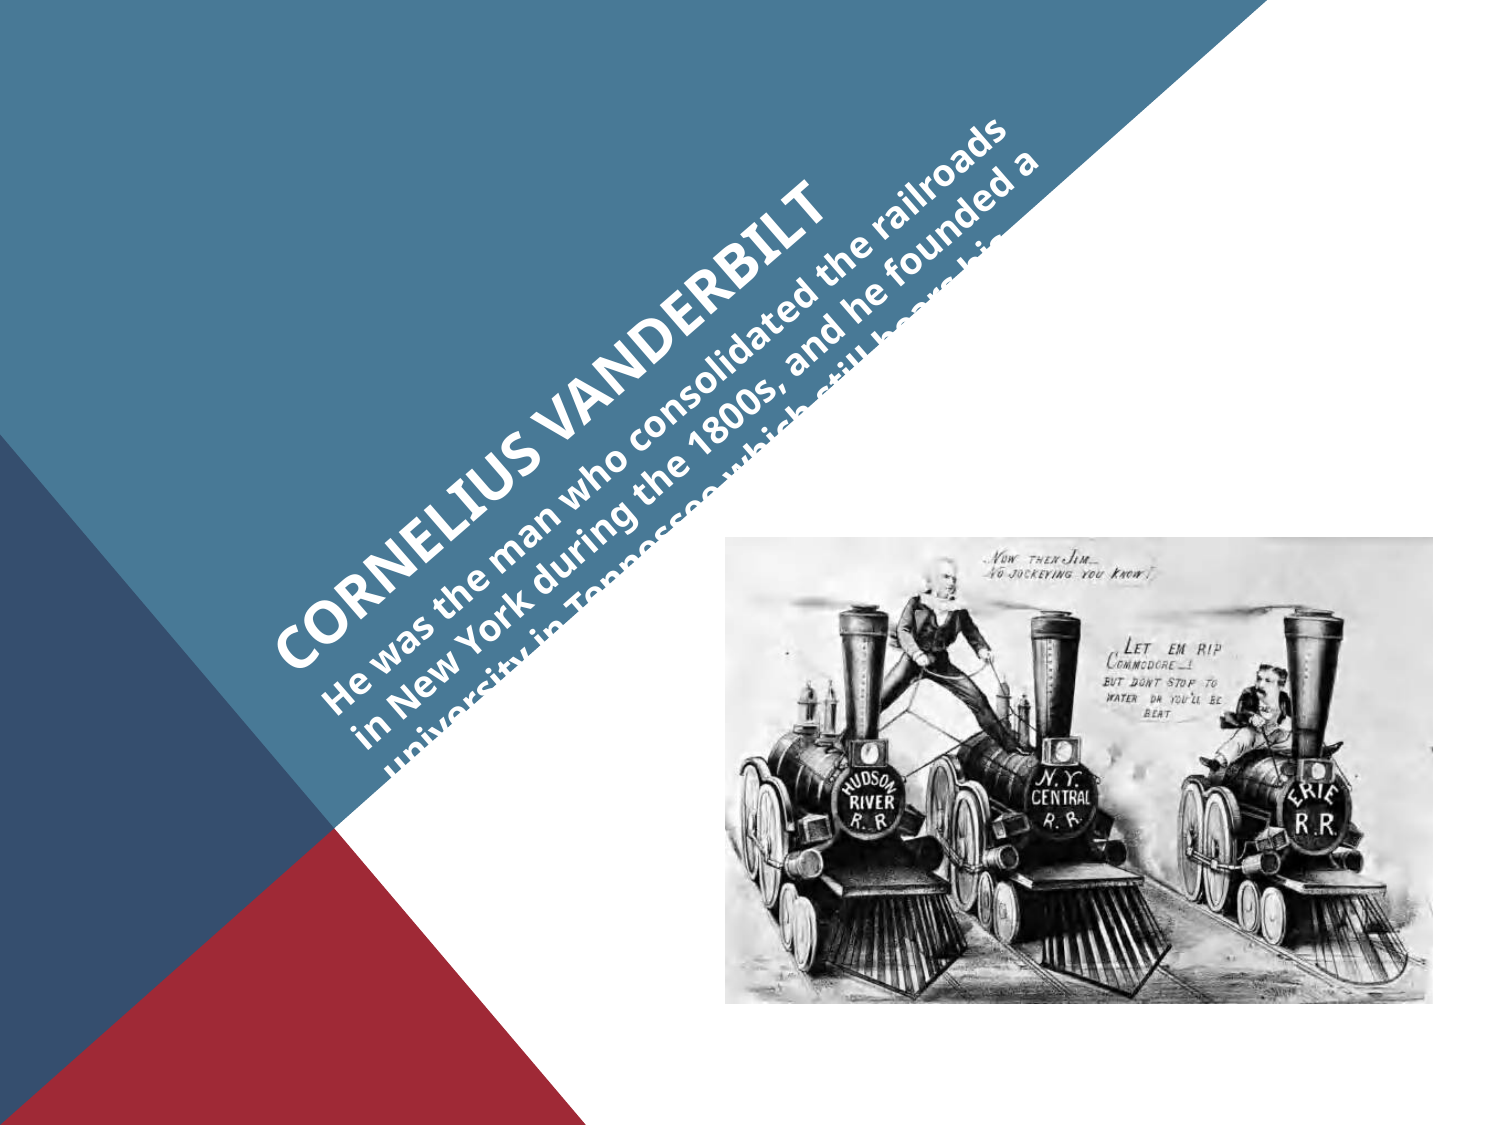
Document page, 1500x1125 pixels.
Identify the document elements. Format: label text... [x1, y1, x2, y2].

title Cornelius Vanderbilt [174, 0, 938, 696]
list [724, 537, 1433, 1004]
list He was the man who consolidated the railroads in New York during the 1800s, and he founded a university in Tennessee which still bears his name. [295, 70, 1081, 772]
